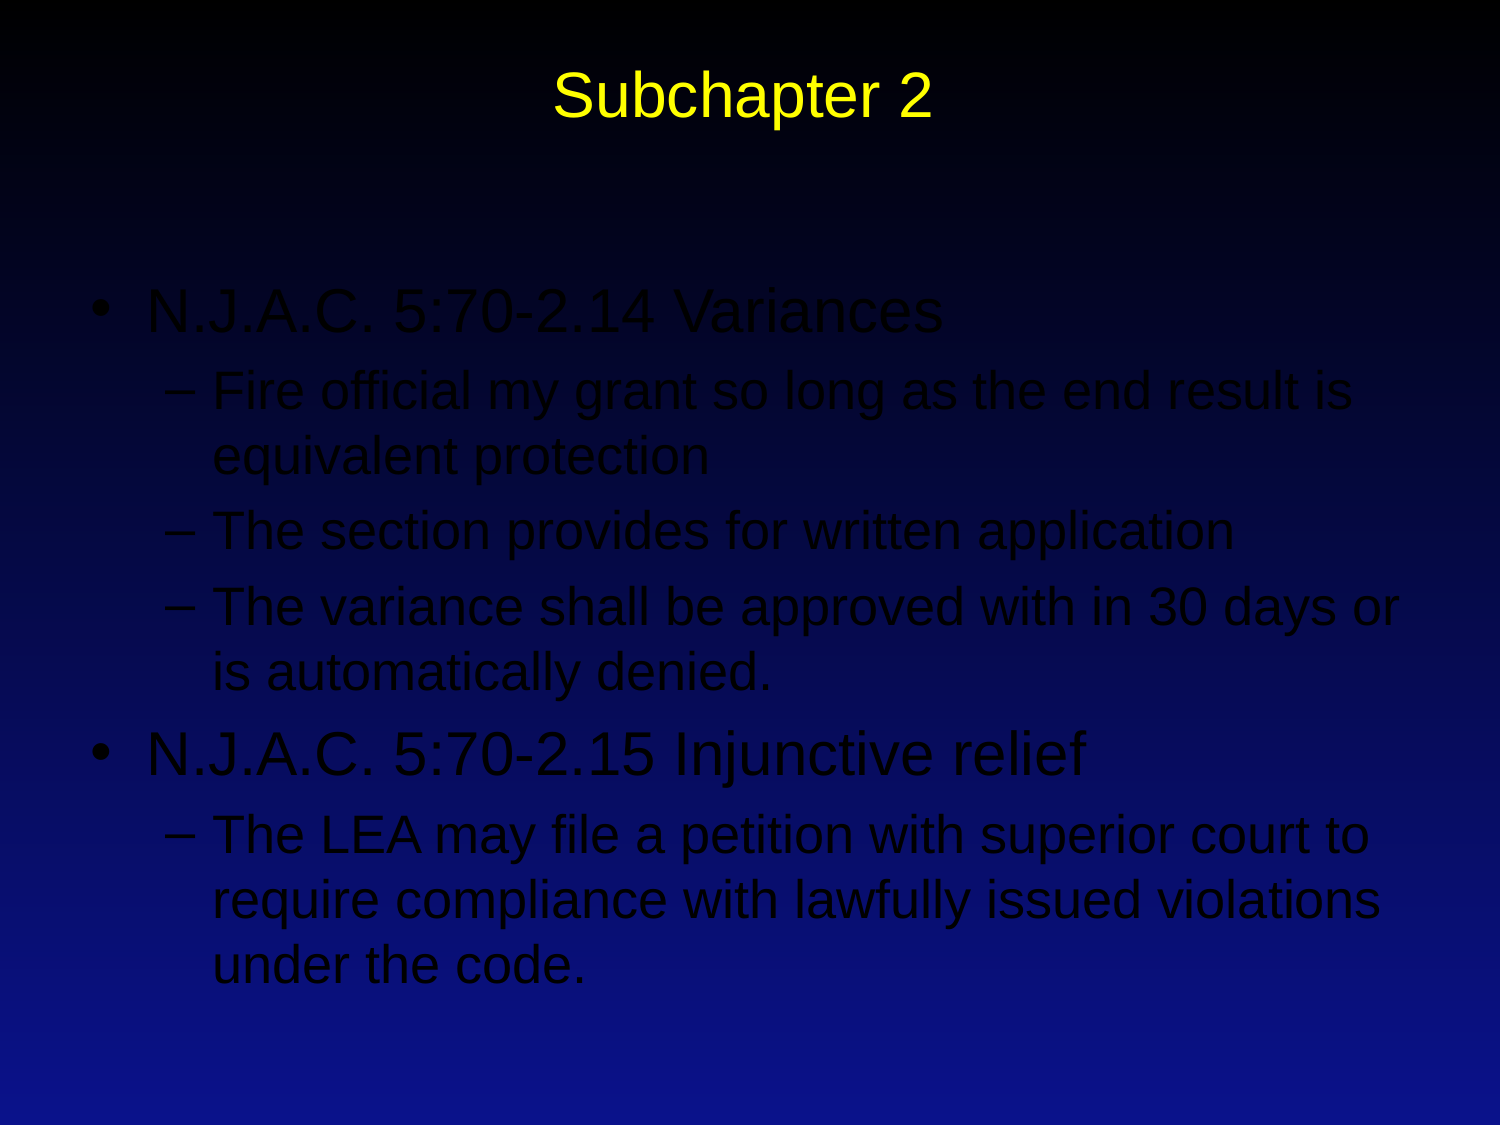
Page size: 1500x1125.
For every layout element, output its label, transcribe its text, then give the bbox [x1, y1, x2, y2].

title Subchapter 2 [125, 45, 1363, 138]
list N.J.A.C. 5:70-2.14 Variances Fire official my grant so long as the end result is equivalent protection The section provides for written application The variance shall be approved with in 30 days or is automatically denied. N.J.A.C. 5:70-2.15 Injunctive relief The LEA may file a petition with superior court to require compliance with lawfully issued violations under the code. [75, 262, 1425, 1005]
